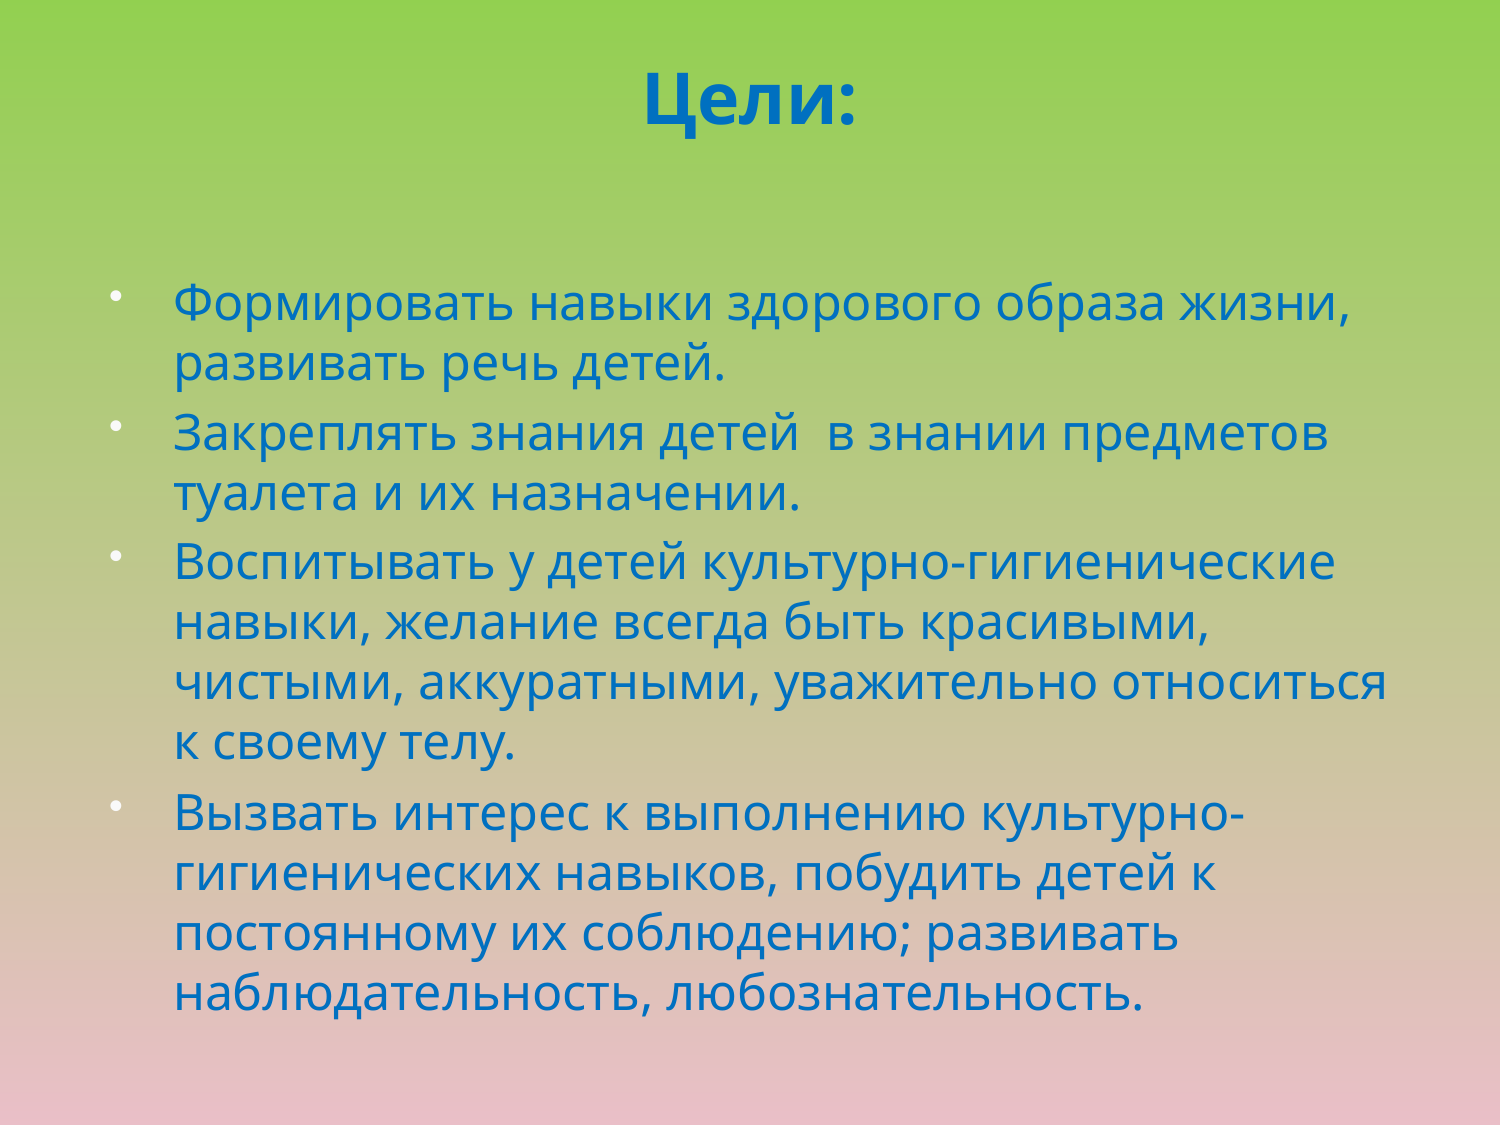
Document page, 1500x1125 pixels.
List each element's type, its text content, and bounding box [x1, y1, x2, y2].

title Цели: [75, 45, 1425, 233]
list Формировать навыки здорового образа жизни, развивать речь детей. Закреплять знания детей в знании предметов туалета и их назначении. Воспитывать у детей культурно-гигиенические навыки, желание всегда быть красивыми, чистыми, аккуратными, уважительно относиться к своему телу. Вызвать интерес к выполнению культурно-гигиенических навыков, побудить детей к постоянному их соблюдению; развивать наблюдательность, любознательность. [75, 262, 1425, 1035]
